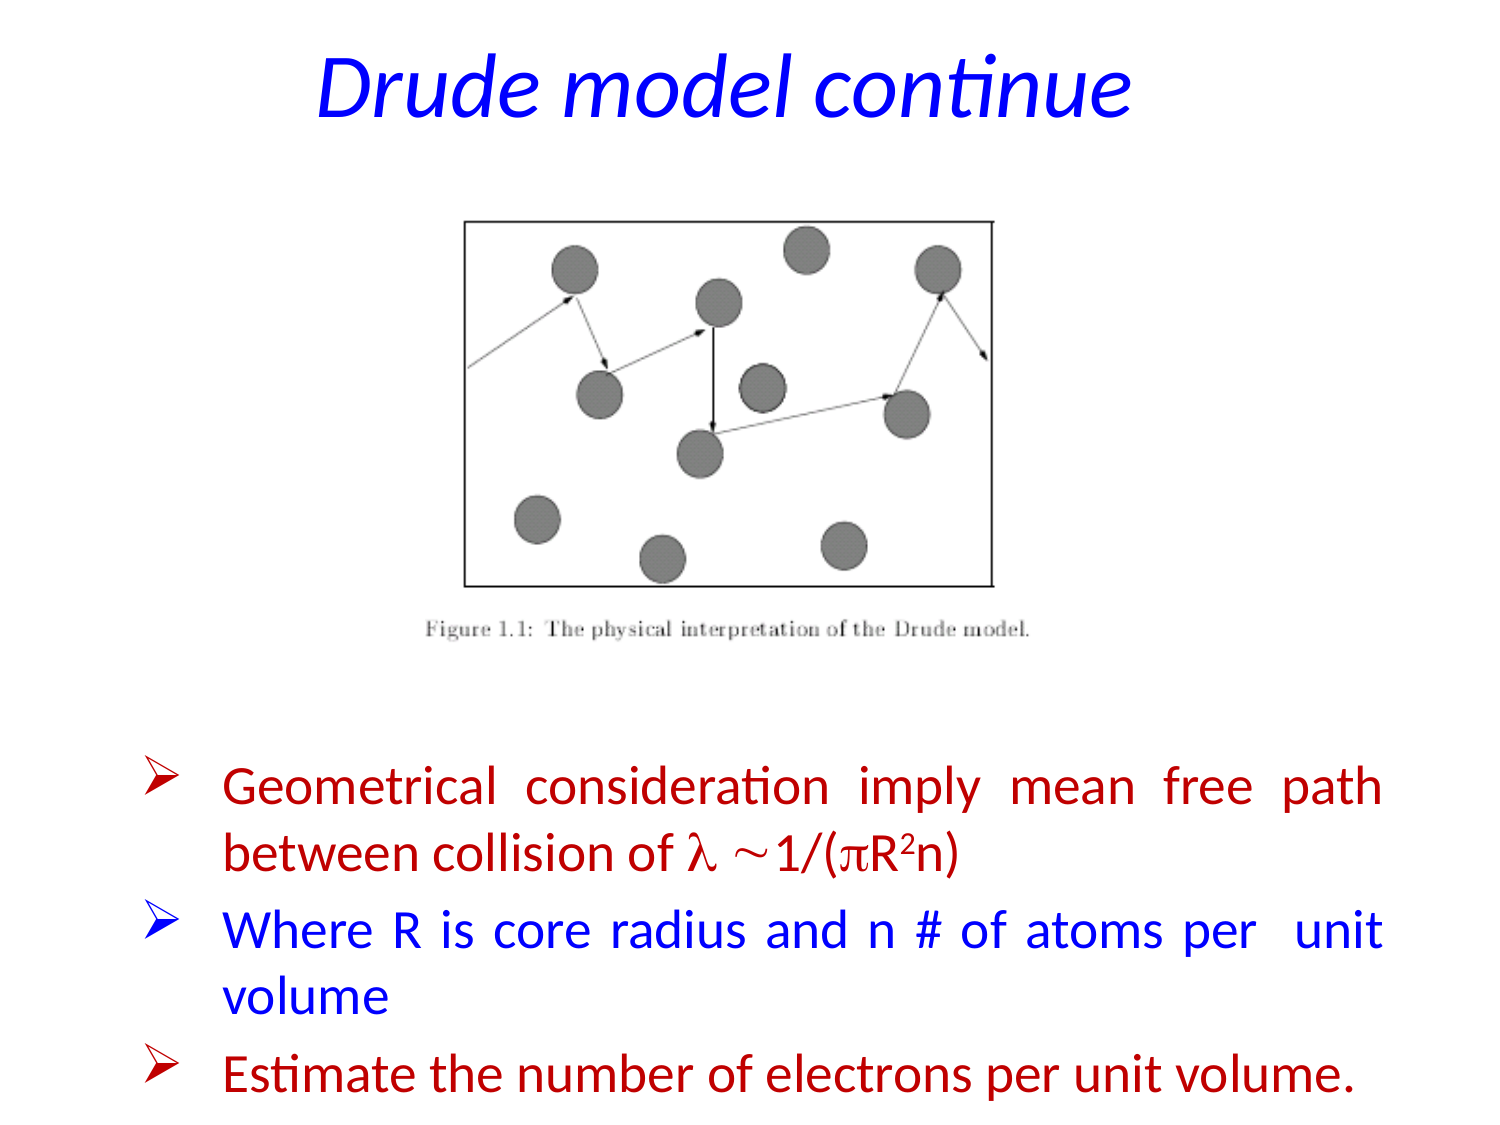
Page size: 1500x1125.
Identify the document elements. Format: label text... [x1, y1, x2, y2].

picture [424, 212, 1038, 659]
title Drude model continue [87, 0, 1363, 163]
subtitle Geometrical consideration imply mean free path between collision of  1/(R2n) Where R is core radius and n # of atoms per unit volume Estimate the number of electrons per unit volume. [125, 200, 1400, 1125]
